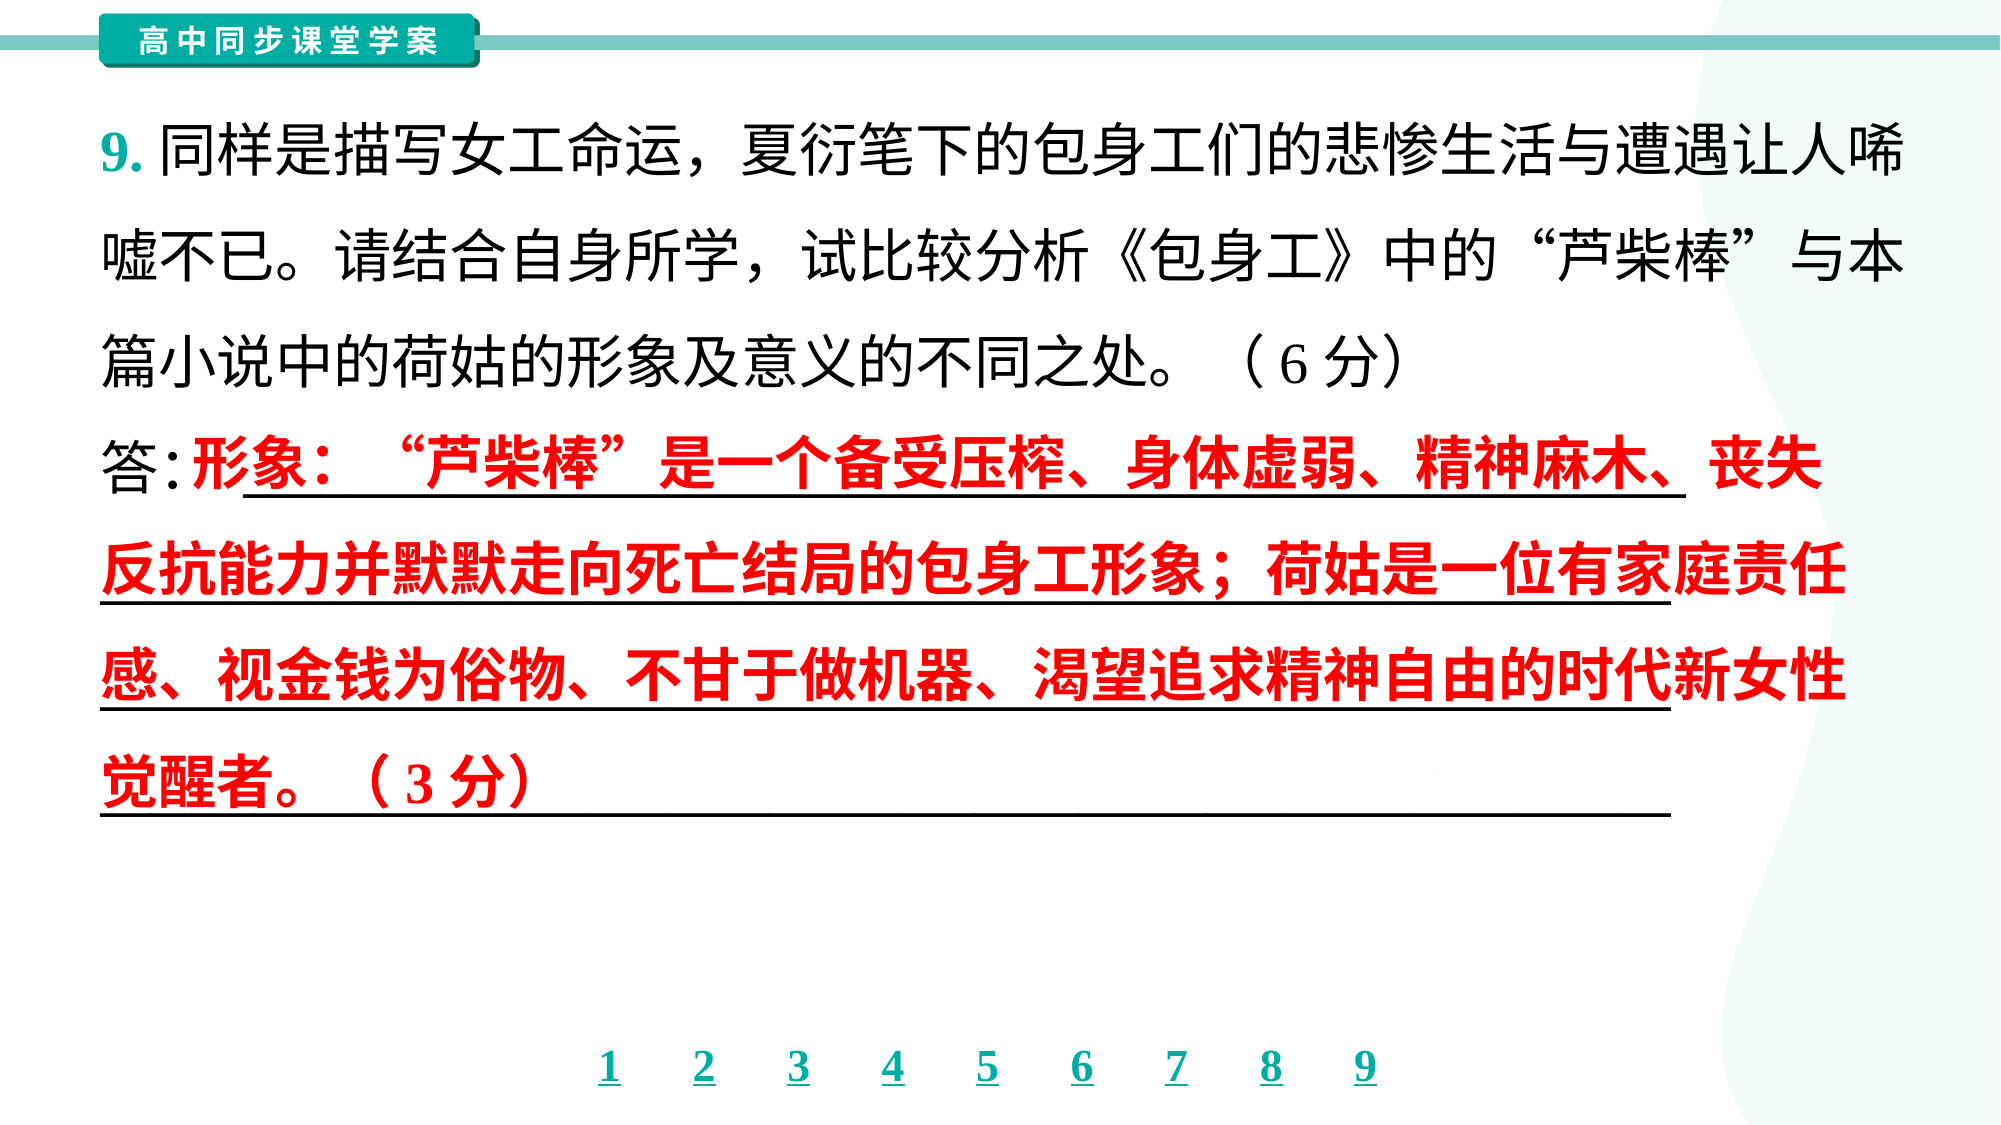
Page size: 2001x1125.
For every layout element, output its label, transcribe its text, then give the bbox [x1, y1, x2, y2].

text_box 9.同样是描写女工命运，夏衍笔下的包身工们的悲惨生活与遭遇让人唏 嘘不已。请结合自身所学，试比较分析《包身工》中的“芦柴棒”与本 篇小说中的荷姑的形象及意义的不同之处。（6分） 答： ________________________________________________________ _____________________________________________________________ _____________________________________________________________ _____________________________________________________________ [100, 76, 1899, 389]
text_box 9.同样是描写女工命运，夏衍笔下的包身工们的悲惨生活与遭遇让人唏 嘘不已。请结合自身所学，试比较分析《包身工》中的“芦柴棒”与本 篇小说中的荷姑的形象及意义的不同之处。（6分） 答： ________________________________________________________ _____________________________________________________________ _____________________________________________________________ _____________________________________________________________ [100, 815, 1899, 821]
text_box 形象：“芦柴棒”是一个备受压榨、身体虚弱、精神麻木、丧失 反抗能力并默默走向死亡结局的包身工形象；荷姑是一位有家庭责任 感、视金钱为俗物、不甘于做机器、渴望追求精神自由的时代新女性 觉醒者。（3分） [100, 389, 1899, 815]
picture [0, 0, 2000, 1125]
